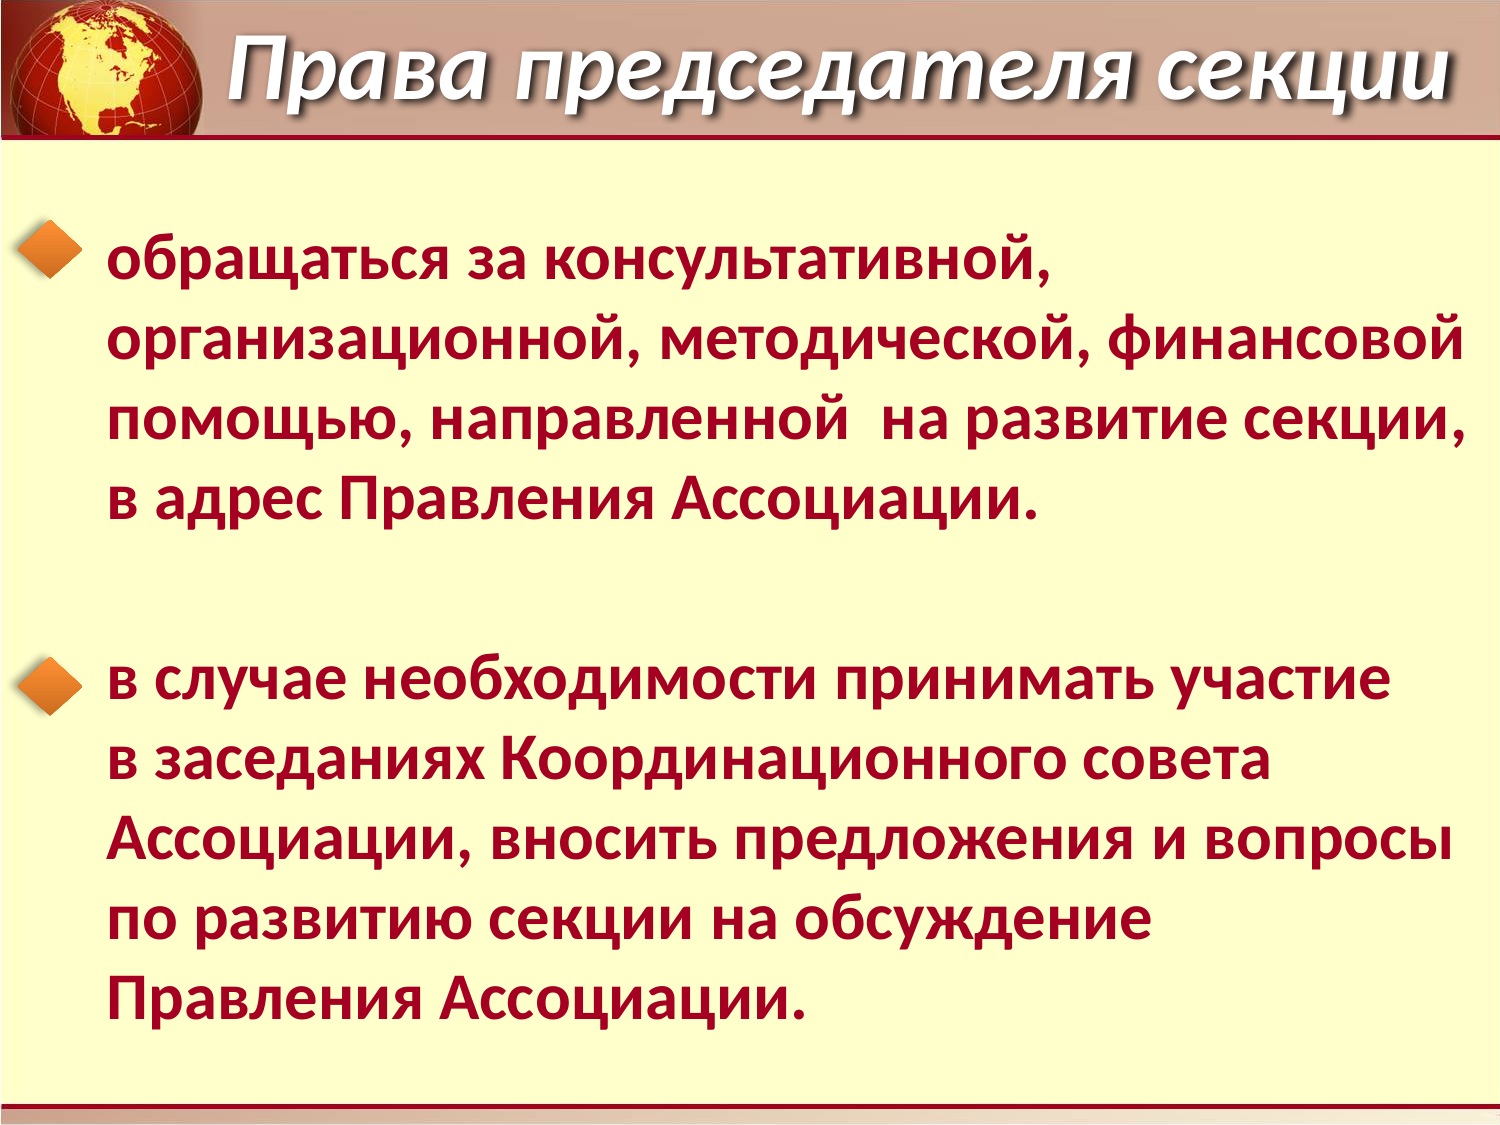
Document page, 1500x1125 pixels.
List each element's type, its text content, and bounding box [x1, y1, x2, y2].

text_box обращаться за консультативной, организационной, методической, финансовой помощью, направленной на развитие секции, в адрес Правления Ассоциации. в случае необходимости принимать участие в заседаниях Координационного совета Ассоциации, вносить предложения и вопросы по развитию секции на обсуждение Правления Ассоциации. [76, 205, 1500, 1033]
text_box [17, 656, 83, 716]
text_box Права председателя секции [159, 7, 1500, 128]
picture [0, 0, 1500, 1125]
text_box [17, 219, 83, 279]
